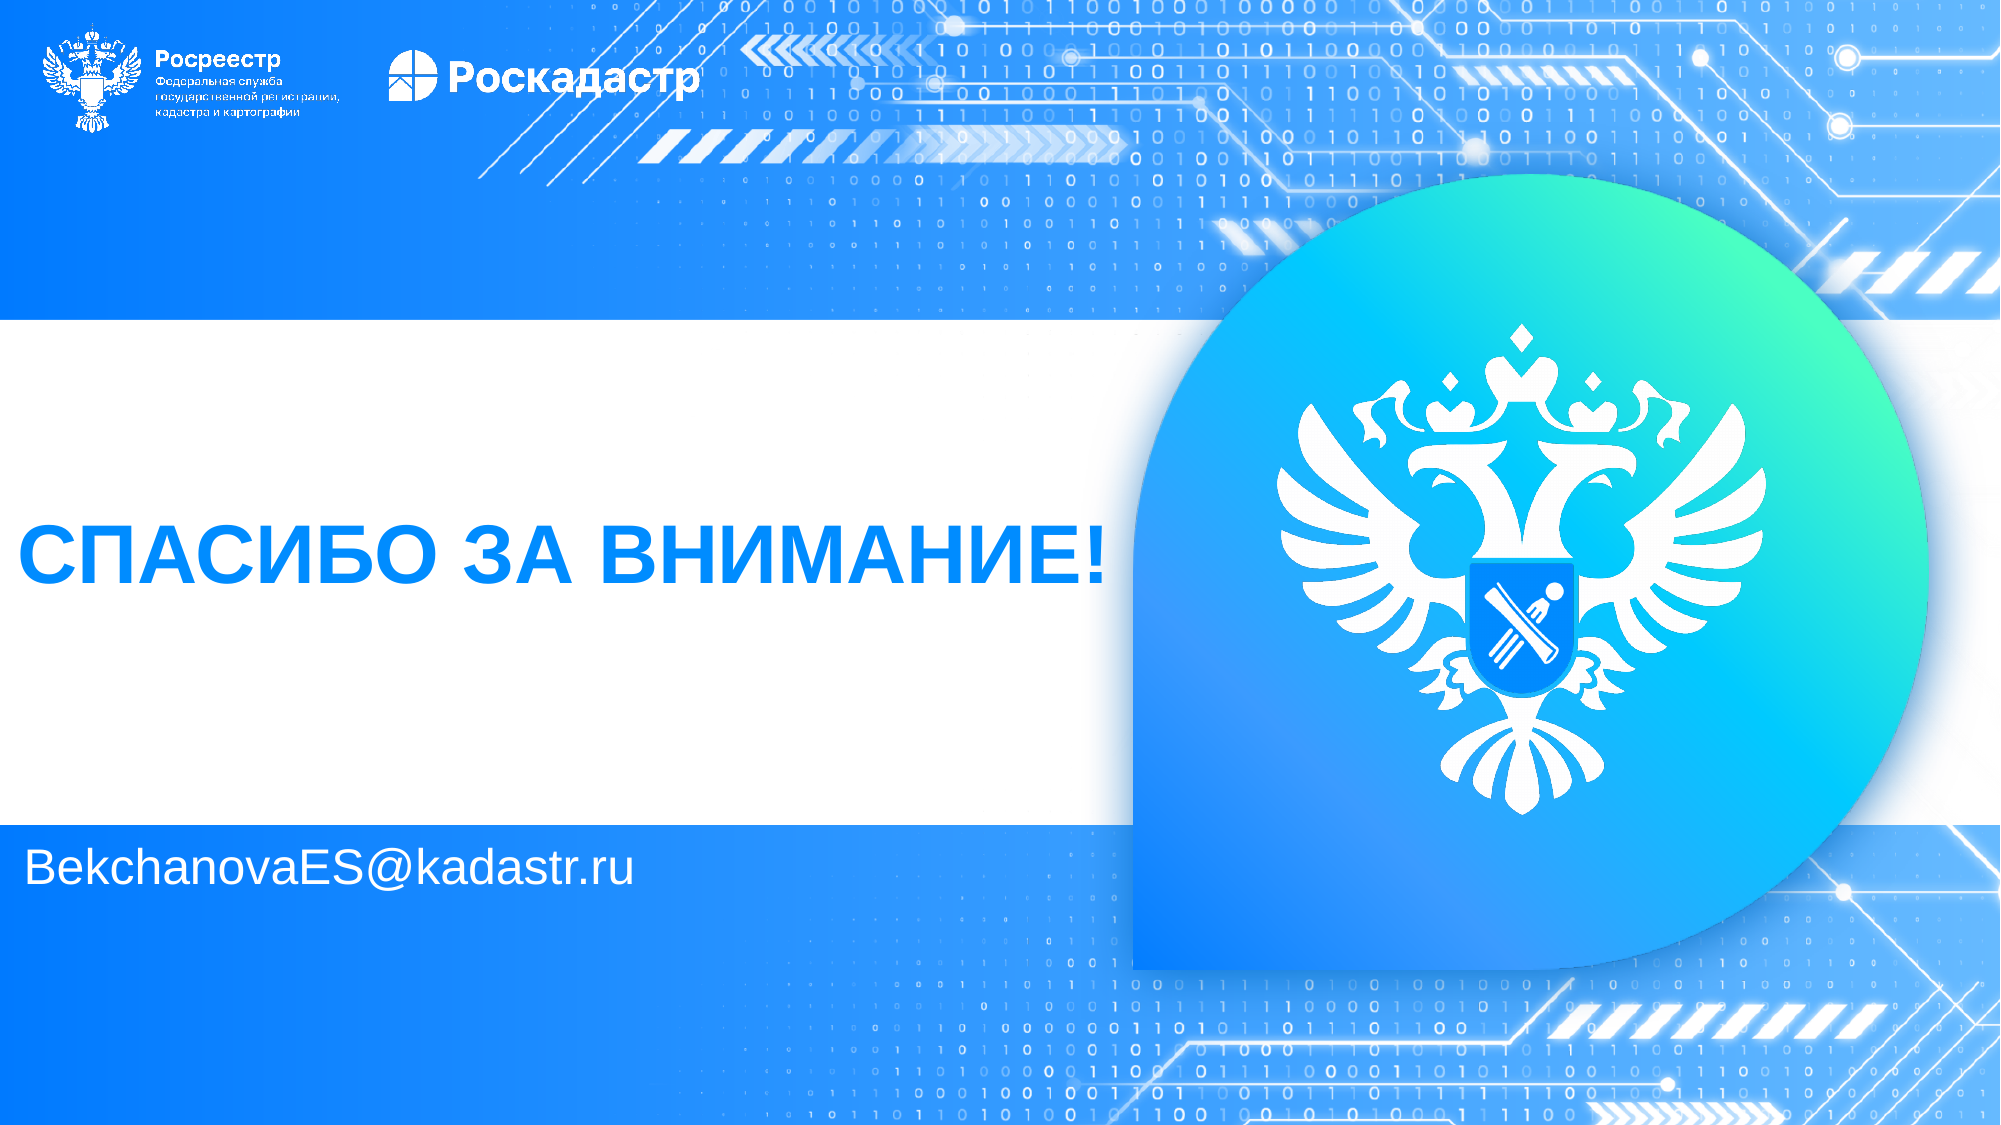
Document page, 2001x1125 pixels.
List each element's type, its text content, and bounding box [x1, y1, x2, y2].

text_box [20, 843, 658, 1009]
text_box [658, 843, 1234, 1009]
picture [41, 0, 2000, 1125]
title СПАСИБО ЗА ВНИМАНИЕ! [0, 360, 1163, 753]
text_box BekchanovaES@kadastr.ru [8, 827, 651, 903]
